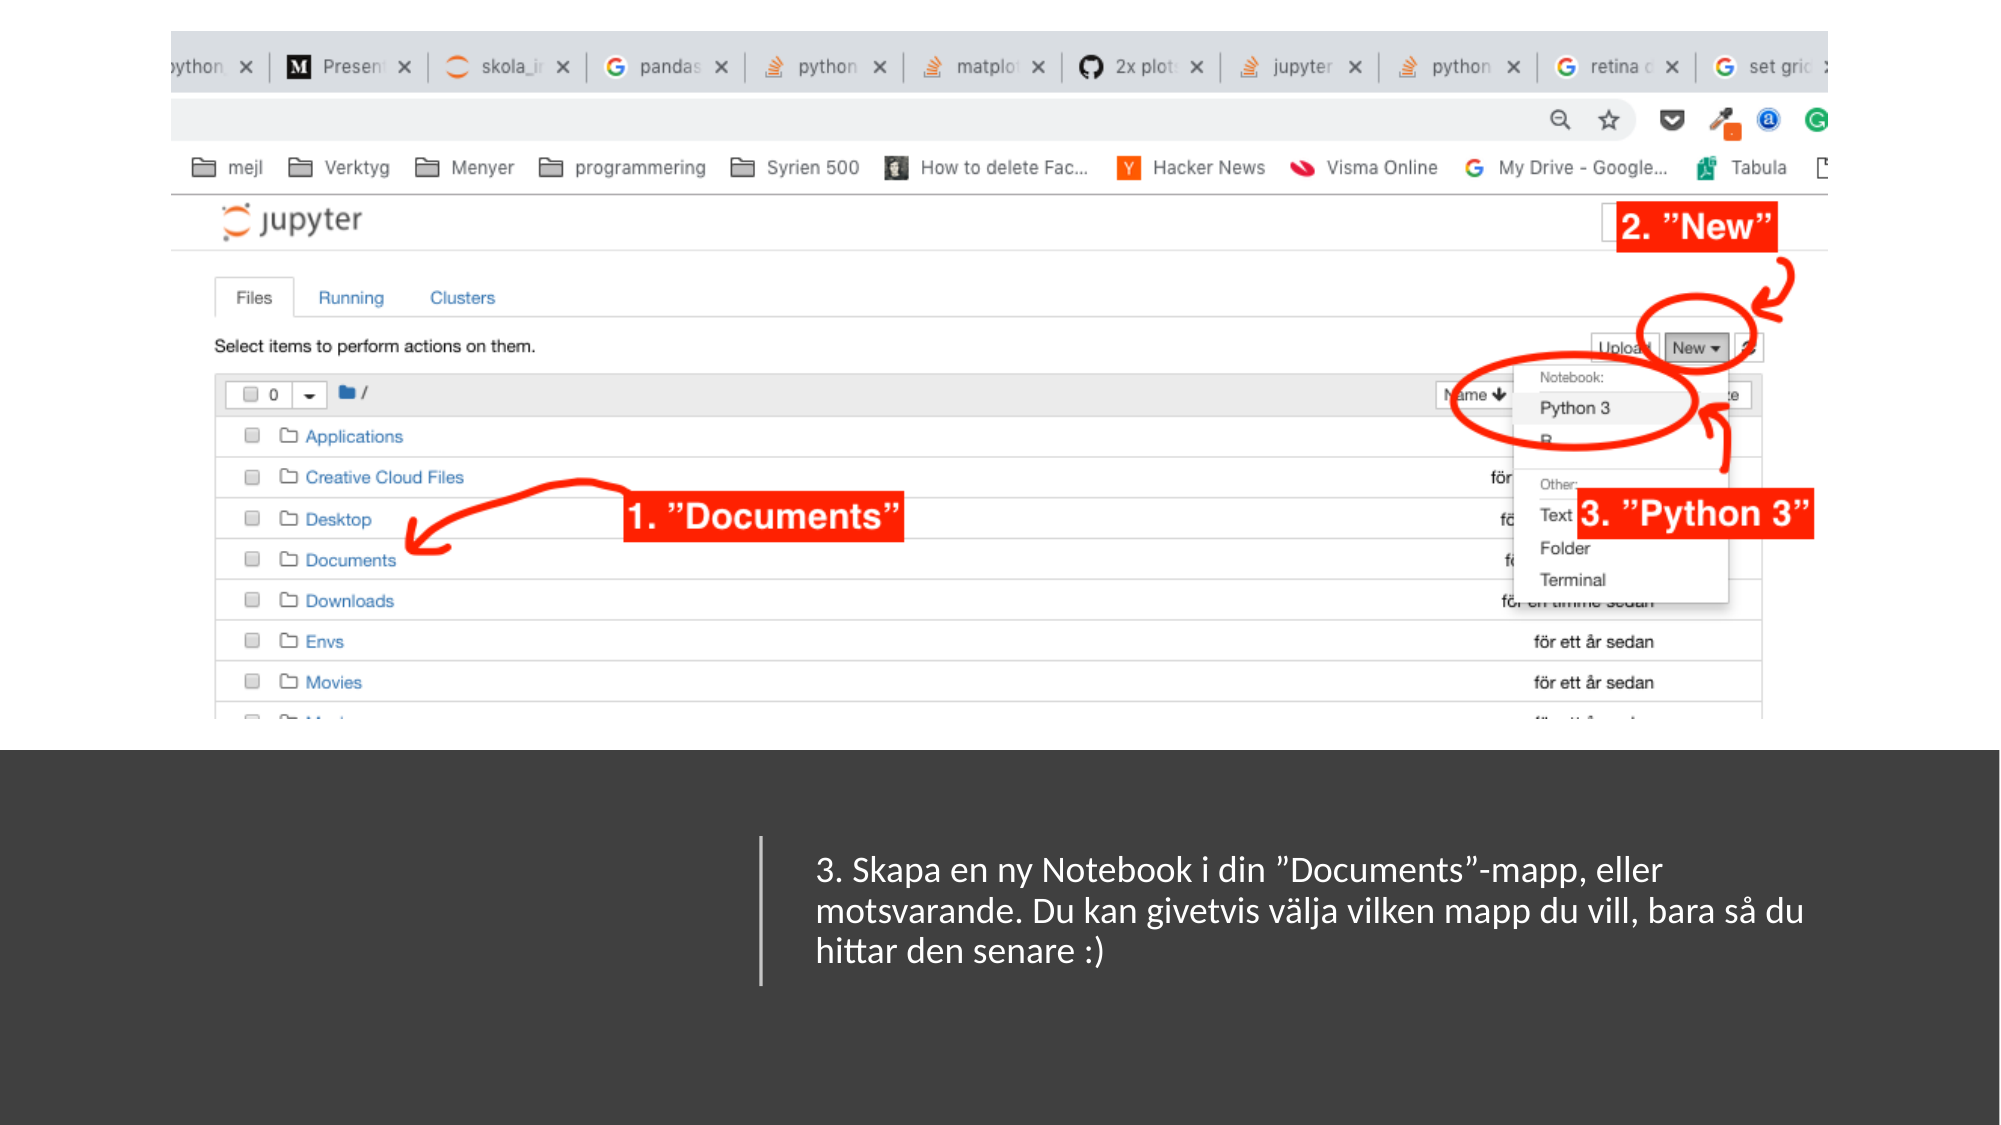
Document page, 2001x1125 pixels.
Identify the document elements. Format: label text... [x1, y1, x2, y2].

list 3. Skapa en ny Notebook i din ”Documents”-mapp, eller motsvarande. Du kan givetvis välja vilken mapp du vill, bara så du hittar den senare :) [800, 791, 1895, 1032]
picture [171, 31, 1829, 719]
text_box [0, 749, 2000, 1125]
